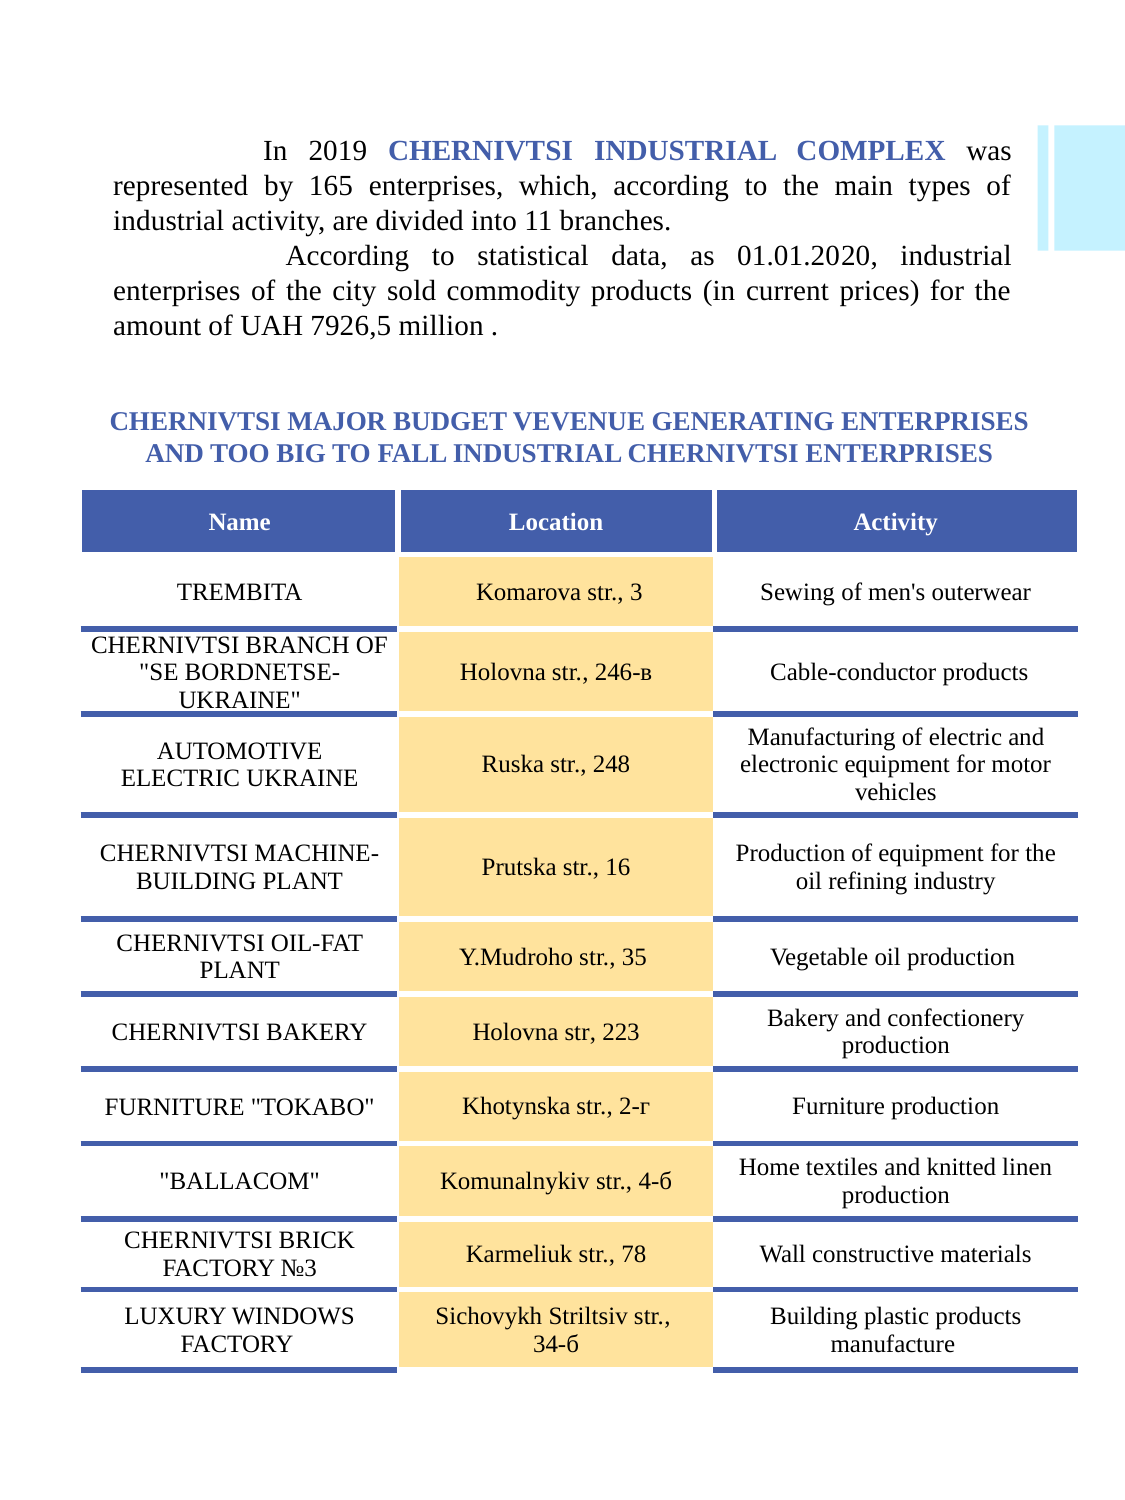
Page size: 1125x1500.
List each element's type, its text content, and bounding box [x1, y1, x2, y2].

table_cell Building plastic products manufacture [715, 1292, 1077, 1367]
table_cell Home textiles and knitted linen production [715, 1146, 1077, 1216]
table_cell Komarova str., 3 [399, 557, 713, 626]
table_cell Sewing of men's outerwear [715, 557, 1077, 626]
table_cell TREMBITA [82, 557, 397, 626]
table_cell Vegetable oil production [715, 922, 1077, 991]
table_cell Holovna str, 223 [399, 997, 713, 1066]
table_cell Karmeliuk str., 78 [399, 1222, 713, 1287]
table_cell Khotynska str., 2-г [399, 1072, 713, 1141]
table_cell Wall constructive materials [715, 1222, 1077, 1287]
table_cell CHERNIVTSI MACHINE-BUILDING PLANT [82, 818, 397, 916]
table_cell "BALLACOM" [82, 1146, 397, 1216]
table_cell Prutska str., 16 [399, 818, 713, 916]
table_cell Komunalnykiv str., 4-б [399, 1146, 713, 1216]
text_box CHERNIVTSI MAJOR BUDGET VEVENUE GENERATING ENTERPRISES AND TOO BIG TO FALL INDUSTRIAL CHERNIVTSI ENTERPRISES [65, 395, 1073, 490]
table_cell Manufacturing of electric and electronic equipment for motor vehicles [715, 717, 1077, 812]
table_header Location [401, 490, 712, 552]
table_cell Sichovykh Striltsiv str., 34-б [399, 1292, 713, 1367]
table_cell CHERNIVTSI OIL-FAT PLANT [82, 922, 397, 991]
table_cell Holovna str., 246-в [399, 632, 713, 711]
table_cell Ruska str., 248 [399, 717, 713, 812]
table_header Name [82, 490, 395, 552]
table_cell Y.Mudroho str., 35 [399, 922, 713, 991]
table_cell FURNITURE "TOKABO" [82, 1072, 397, 1141]
table_cell AUTOMOTIVE ELECTRIC UKRAINE [82, 717, 397, 812]
table_cell Bakery and confectionery production [715, 997, 1077, 1066]
table_cell CHERNIVTSI BRICK FACTORY №3 [82, 1222, 397, 1287]
table_header Activity [717, 490, 1077, 552]
table_cell Cable-conductor products [715, 632, 1077, 711]
table_cell Production of equipment for the oil refining industry [715, 818, 1077, 916]
table_cell CHERNIVTSI BRANCH OF "SE BORDNETSE-UKRAINE" [82, 632, 397, 711]
table_cell CHERNIVTSI BAKERY [82, 997, 397, 1066]
table_cell LUXURY WINDOWS FACTORY [82, 1292, 397, 1367]
table_cell Furniture production [715, 1072, 1077, 1141]
text_box In 2019 CHERNIVTSI INDUSTRIAL COMPLEX was represented by 165 enterprises, which, according to the main types of industrial activity, are divided into 11 branches. According to statistical data, as 01.01.2020, industrial enterprises of the city sold commodity products (in current prices) for the amount of UAH 7926,5 million . [98, 123, 1027, 395]
